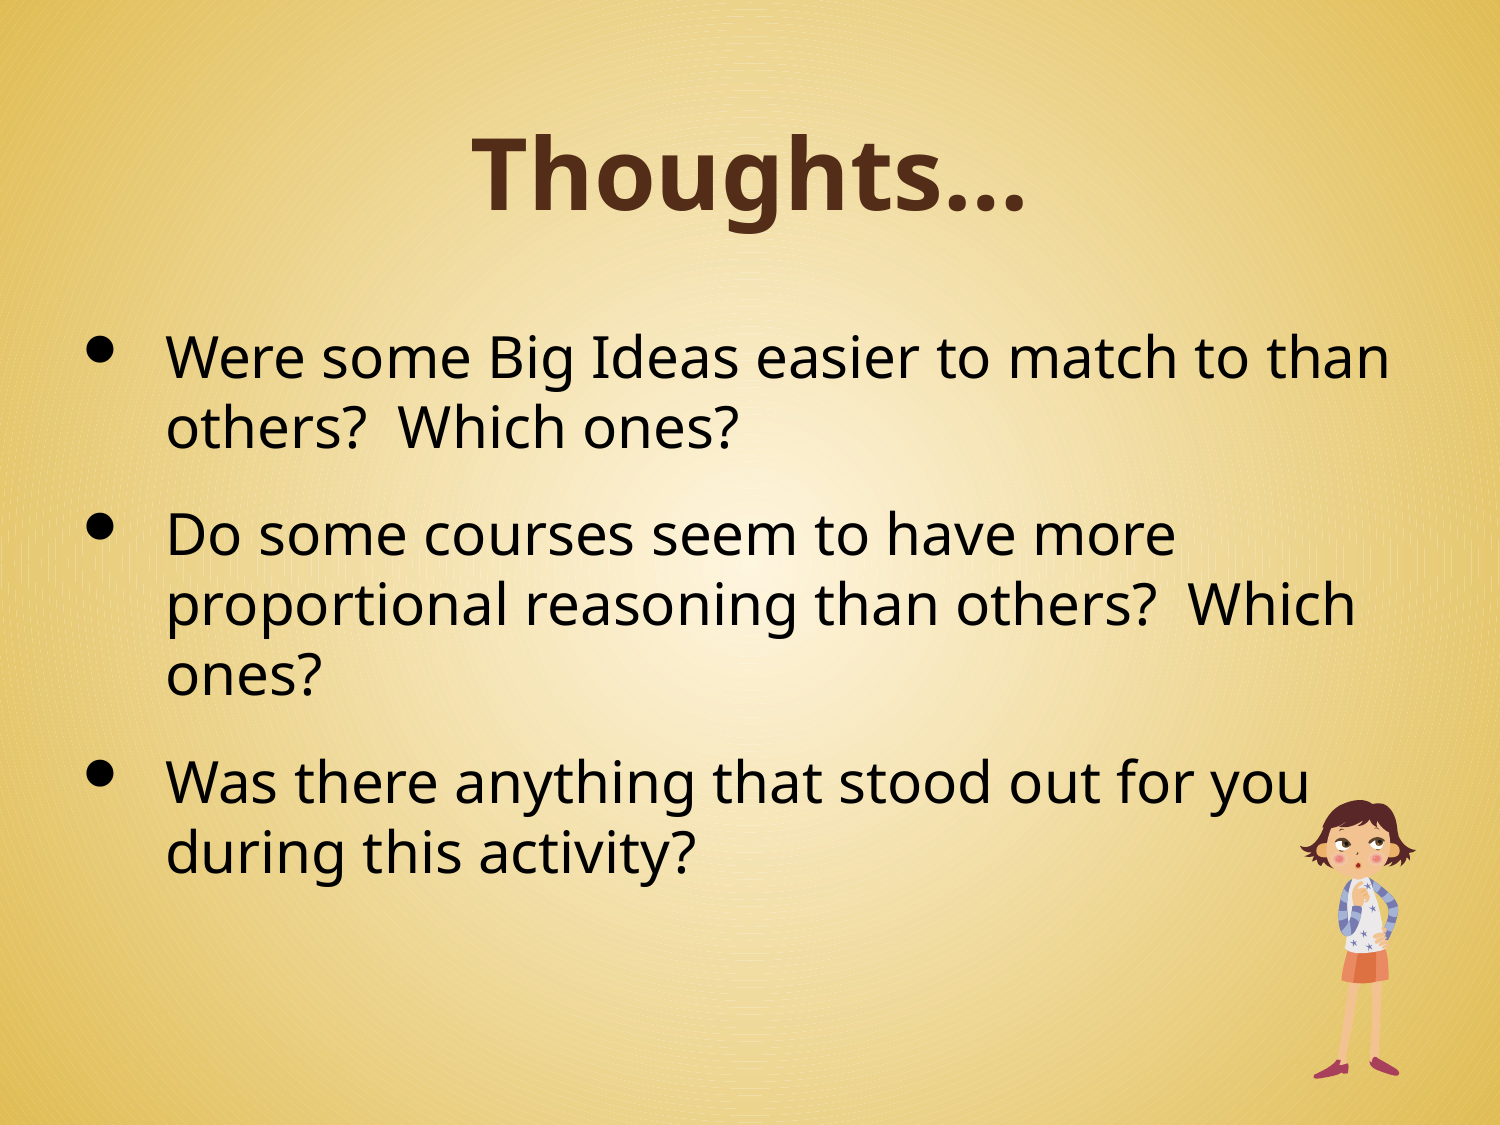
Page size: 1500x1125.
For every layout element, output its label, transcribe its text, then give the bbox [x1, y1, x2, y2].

title Thoughts… [75, 50, 1425, 238]
list Were some Big Ideas easier to match to than others? Which ones? Do some courses seem to have more proportional reasoning than others? Which ones? Was there anything that stood out for you during this activity? [75, 312, 1425, 1005]
picture [1299, 800, 1417, 1079]
